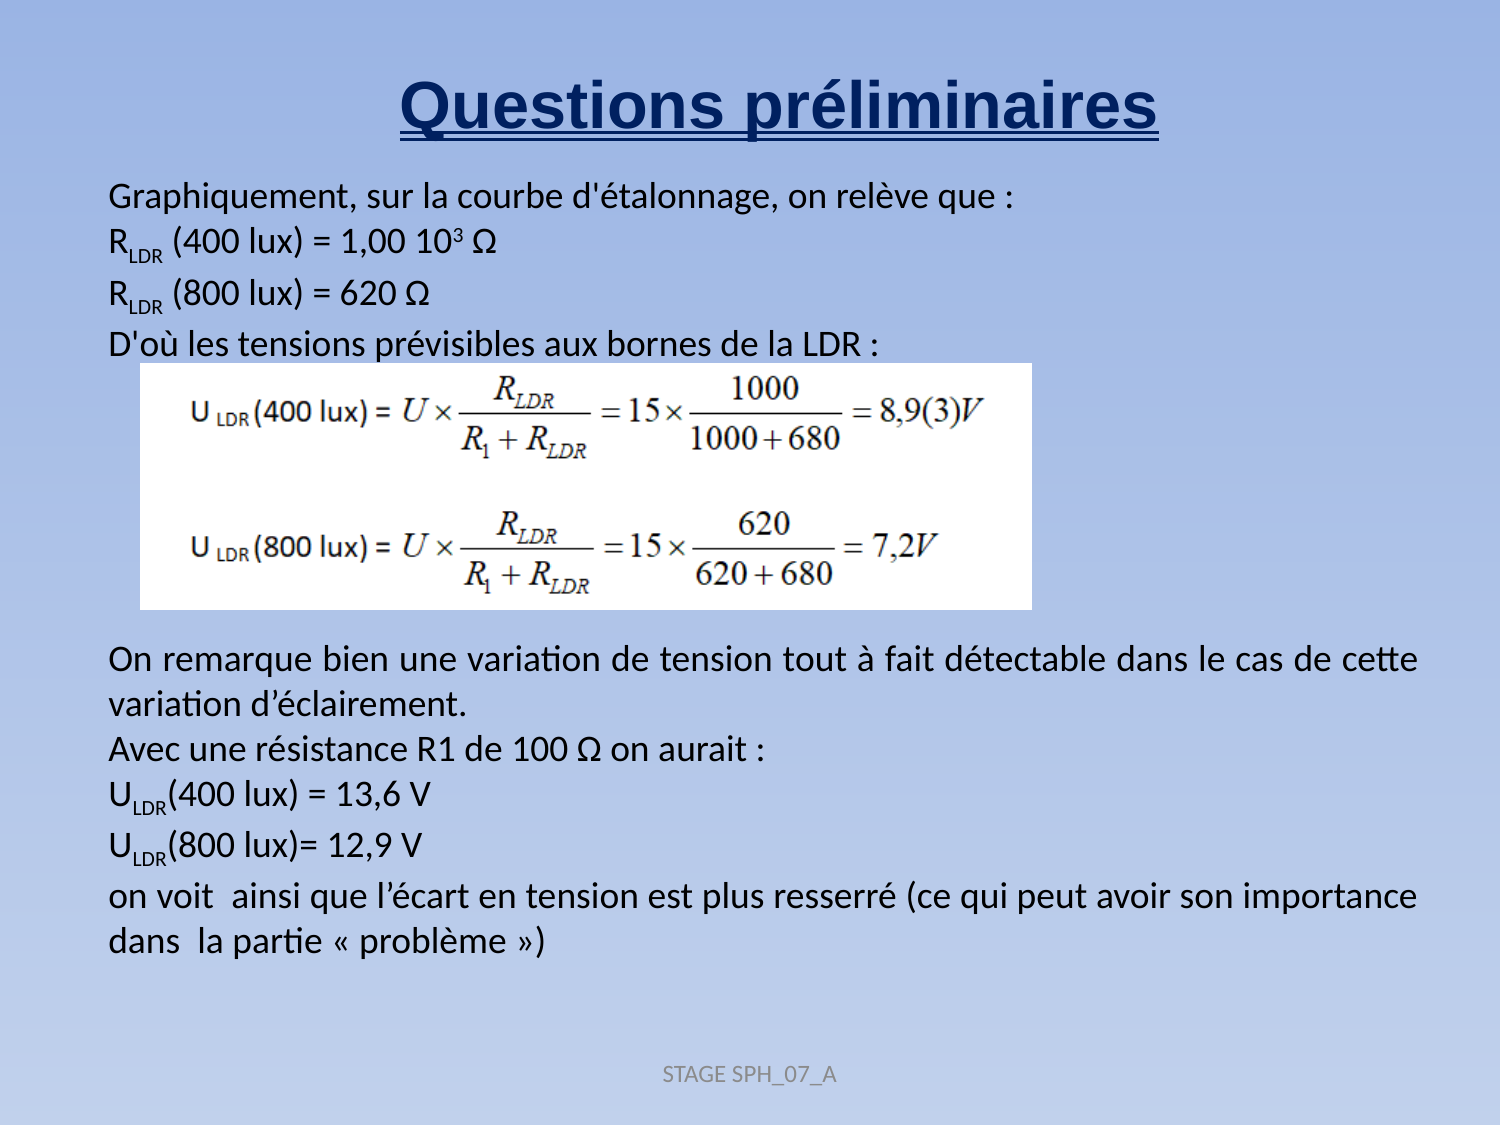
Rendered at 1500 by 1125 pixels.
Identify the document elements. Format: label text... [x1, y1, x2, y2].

text_box Questions préliminaires [171, 54, 1388, 150]
footer STAGE SPH_07_A [512, 1042, 988, 1103]
text_box Graphiquement, sur la courbe d'étalonnage, on relève que : RLDR (400 lux) = 1,00 103 Ω RLDR (800 lux) = 620 Ω D'où les tensions prévisibles aux bornes de la LDR : On remarque bien une variation de tension tout à fait détectable dans le cas de cette variation d’éclairement. Avec une résistance R1 de 100 Ω on aurait : ULDR(400 lux) = 13,6 V ULDR(800 lux)= 12,9 V on voit ainsi que l’écart en tension est plus resserré (ce qui peut avoir son importance dans la partie « problème ») [93, 163, 1435, 969]
picture [140, 362, 1032, 610]
